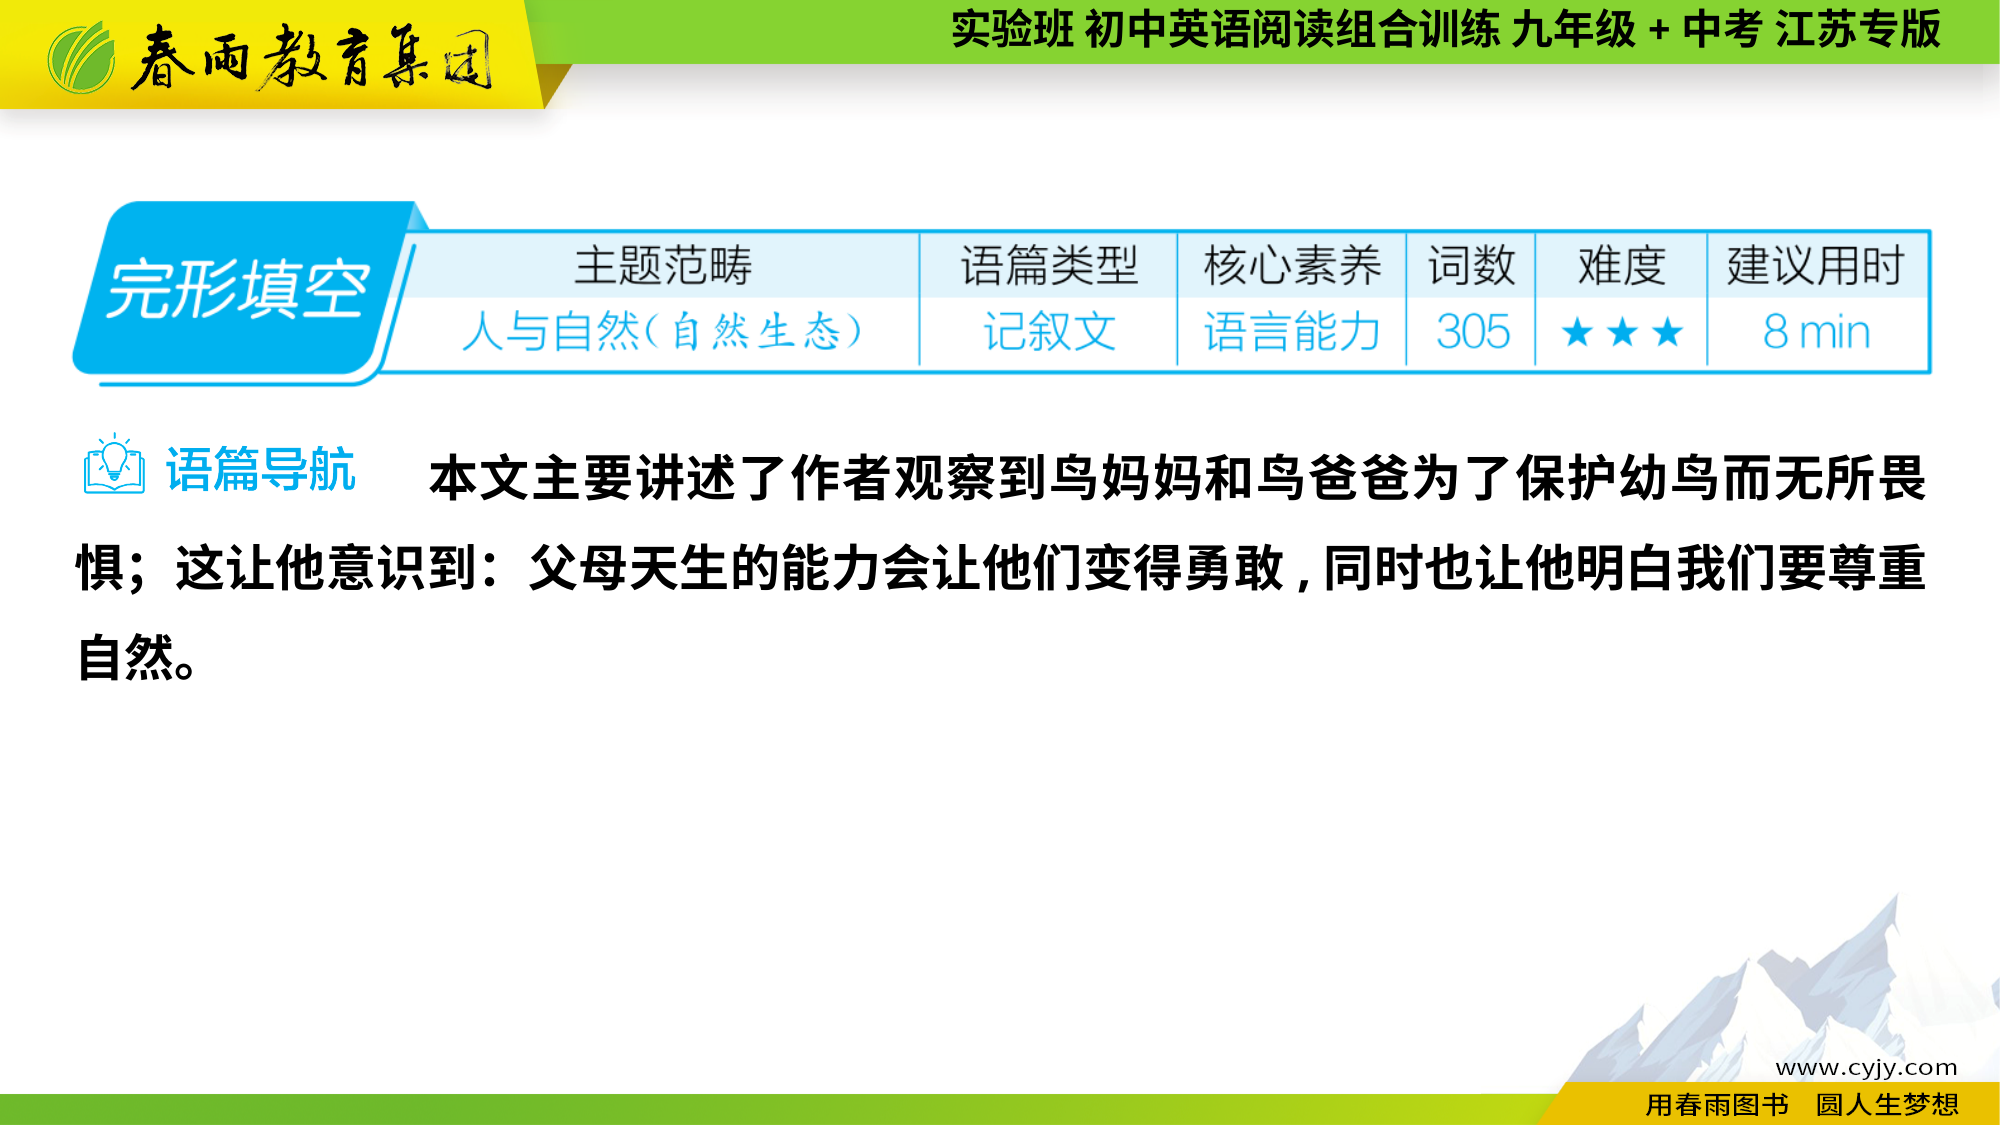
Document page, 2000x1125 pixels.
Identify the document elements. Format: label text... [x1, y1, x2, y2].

list 本文主要讲述了作者观察到鸟妈妈和鸟爸爸为了保护幼鸟而无所畏惧；这让他意识到：父母天生的能力会让他们变得勇敢,同时也让他明白我们要尊重自然。 [59, 409, 1944, 697]
picture [0, 0, 2000, 1125]
